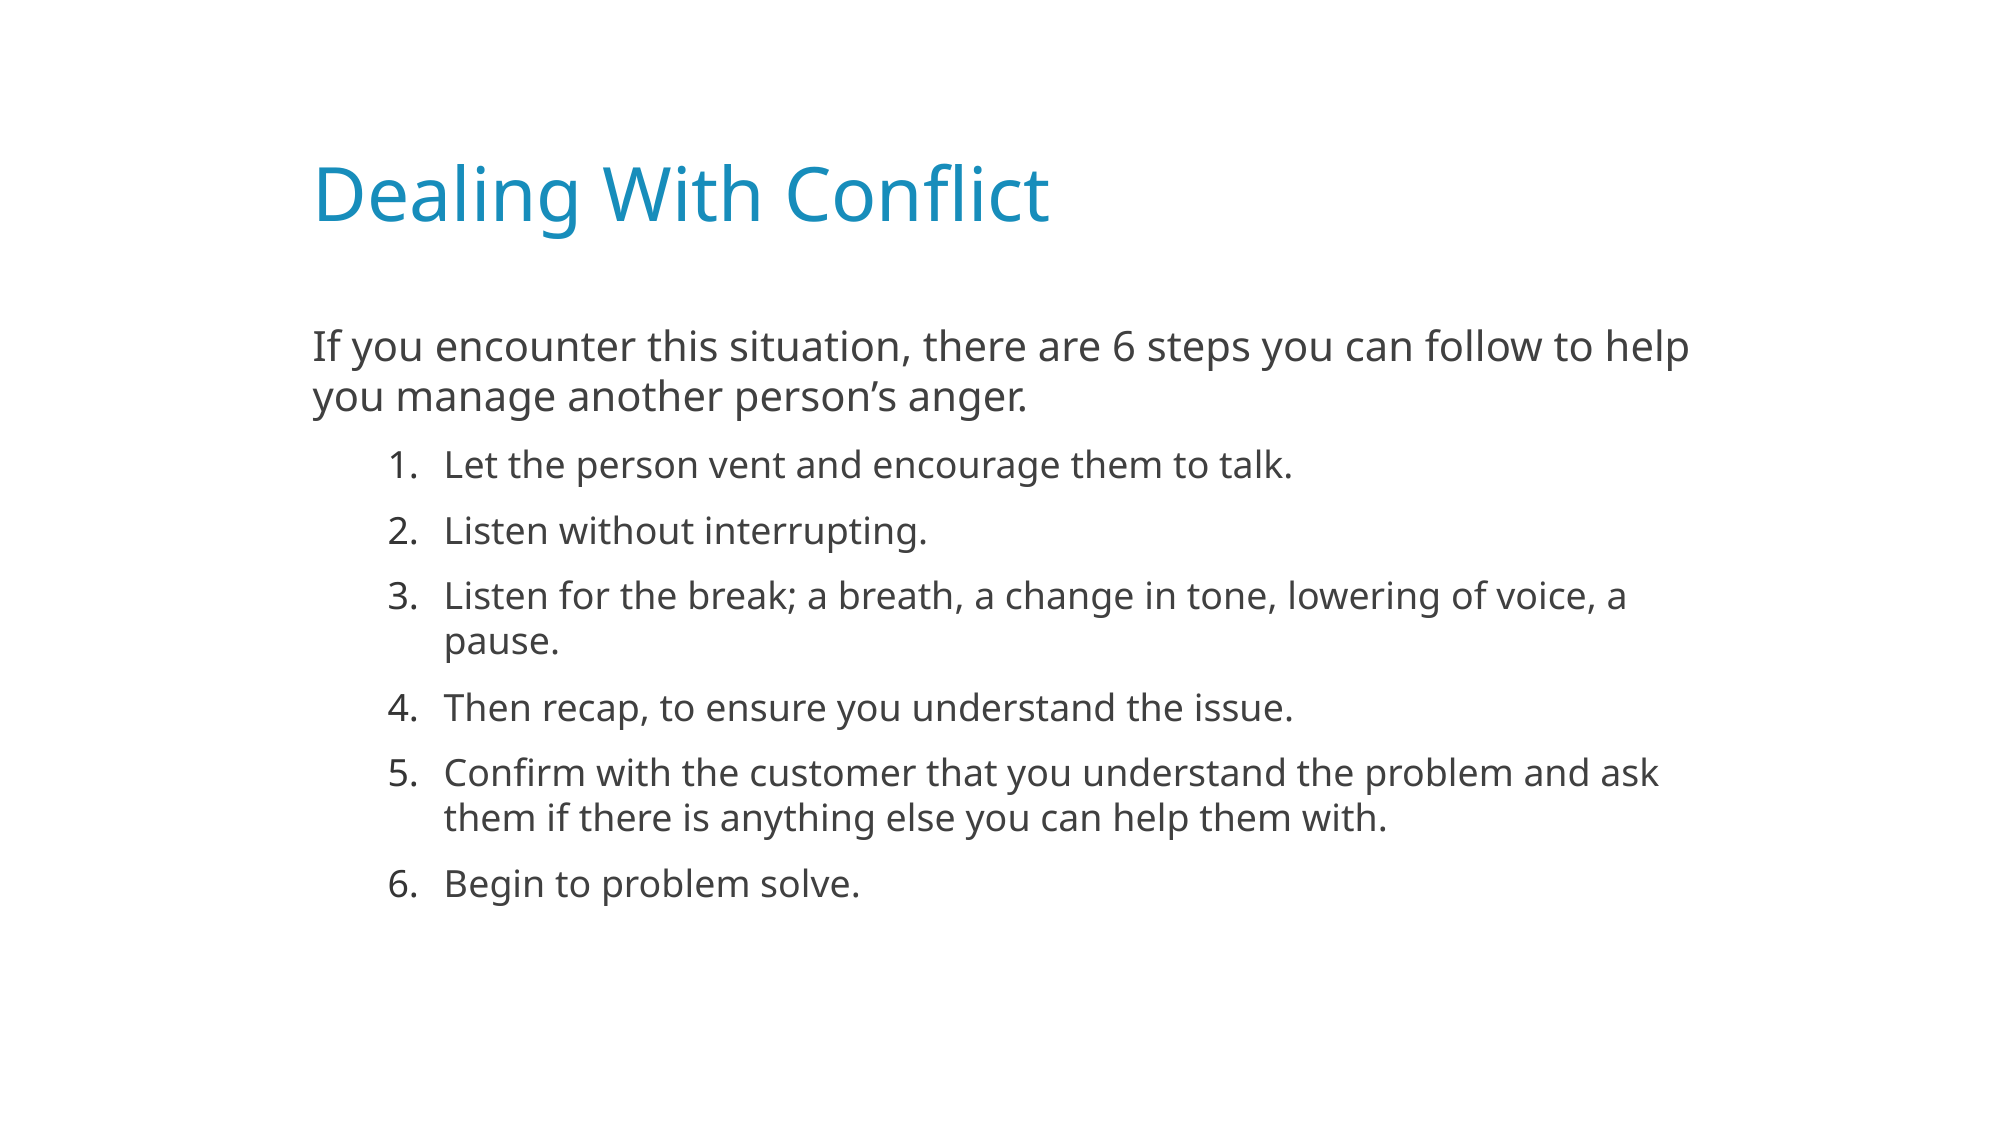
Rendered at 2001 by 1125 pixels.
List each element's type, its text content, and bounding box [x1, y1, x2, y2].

list If you encounter this situation, there are 6 steps you can follow to help you manage another person’s anger. Let the person vent and encourage them to talk. Listen without interrupting. Listen for the break; a breath, a change in tone, lowering of voice, a pause. Then recap, to ensure you understand the issue. Confirm with the customer that you understand the problem and ask them if there is anything else you can help them with. Begin to problem solve. [297, 312, 1760, 1036]
title Dealing With Conflict [297, 139, 1760, 312]
